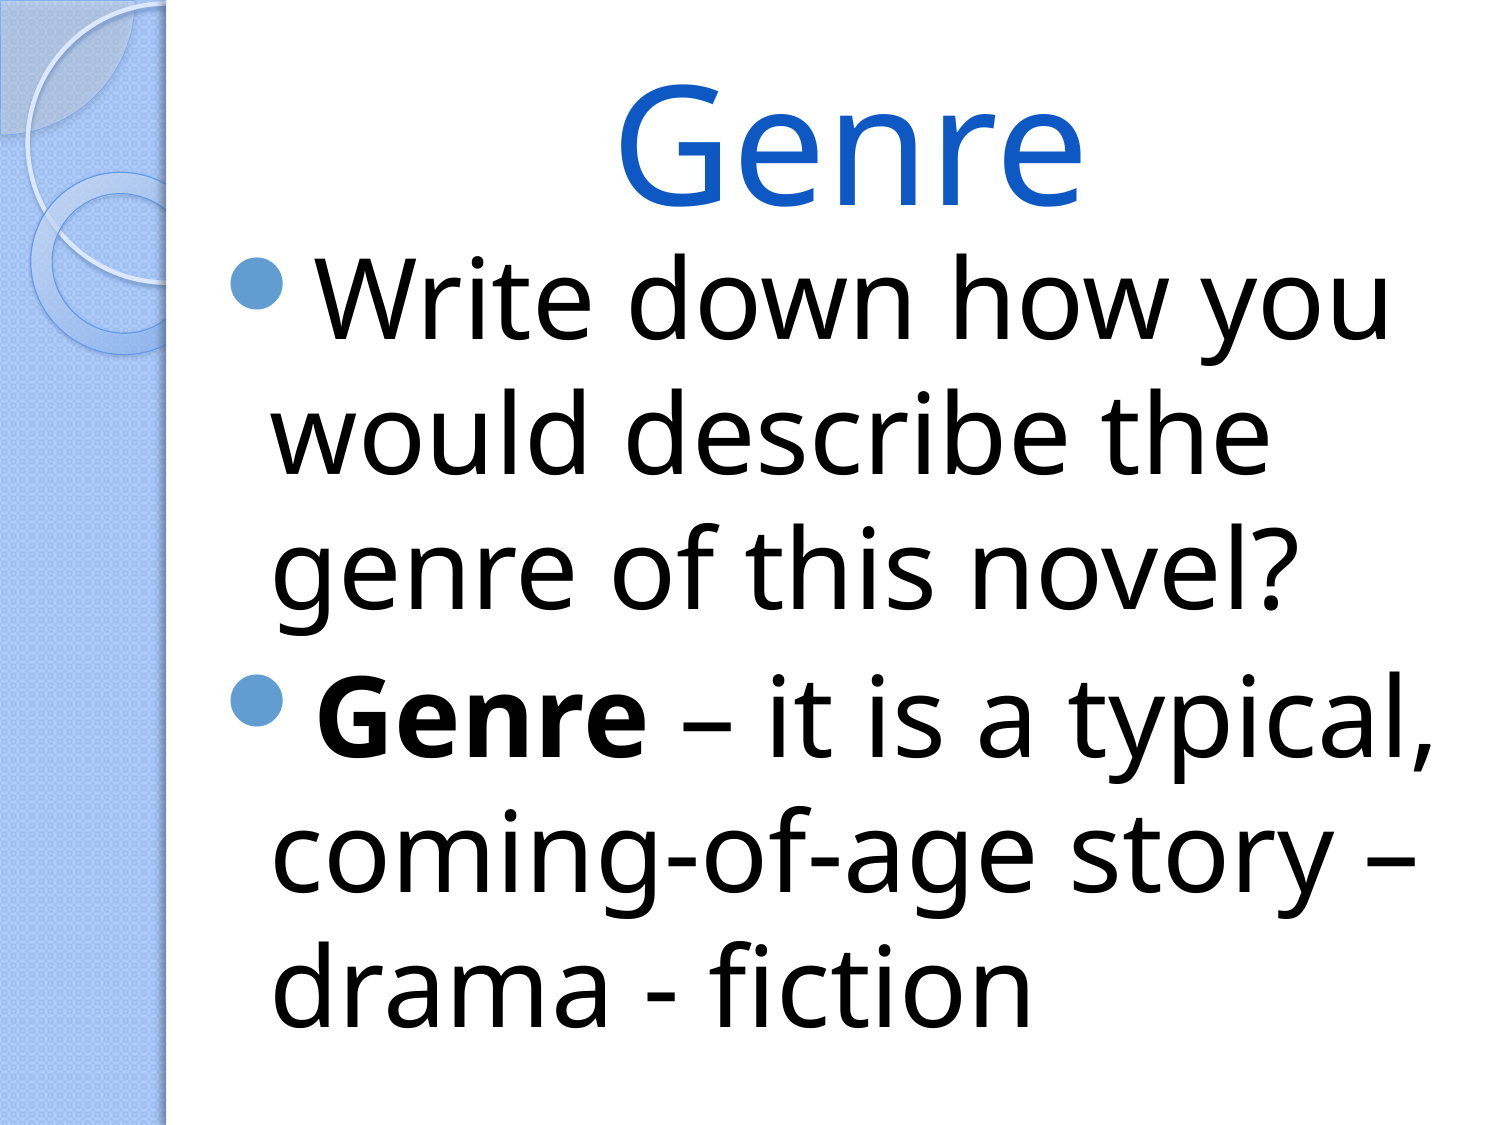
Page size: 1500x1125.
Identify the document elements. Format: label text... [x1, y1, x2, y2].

list Write down how you would describe the genre of this novel? Genre – it is a typical, coming-of-age story – drama - fiction [194, 219, 1466, 1059]
title Genre [235, 45, 1466, 219]
